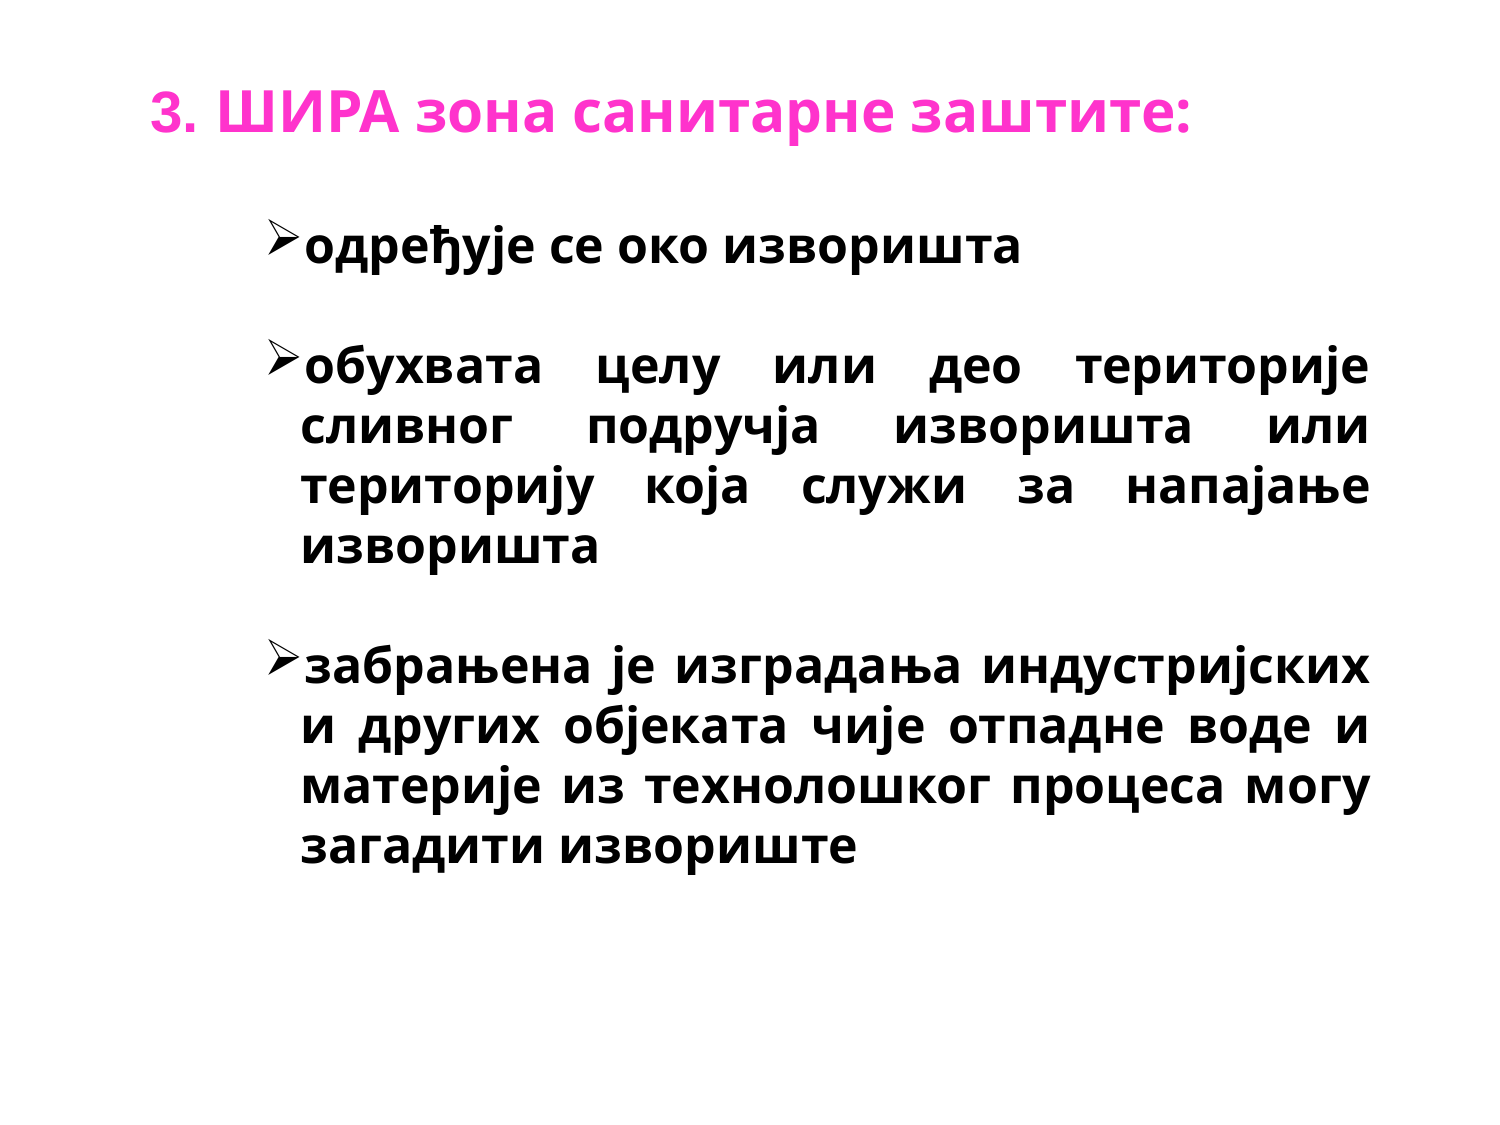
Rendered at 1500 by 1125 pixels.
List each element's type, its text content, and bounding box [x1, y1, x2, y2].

text_box 3. ШИРА зона санитарне заштите: одређује се око изворишта обухвата целу или део територије сливног подручја изворишта или територију која служи за напајање изворишта забрањена је изградања индустријских и других објеката чије отпадне воде и материје из технолошког процеса могу загадити извориште [135, 66, 1386, 967]
